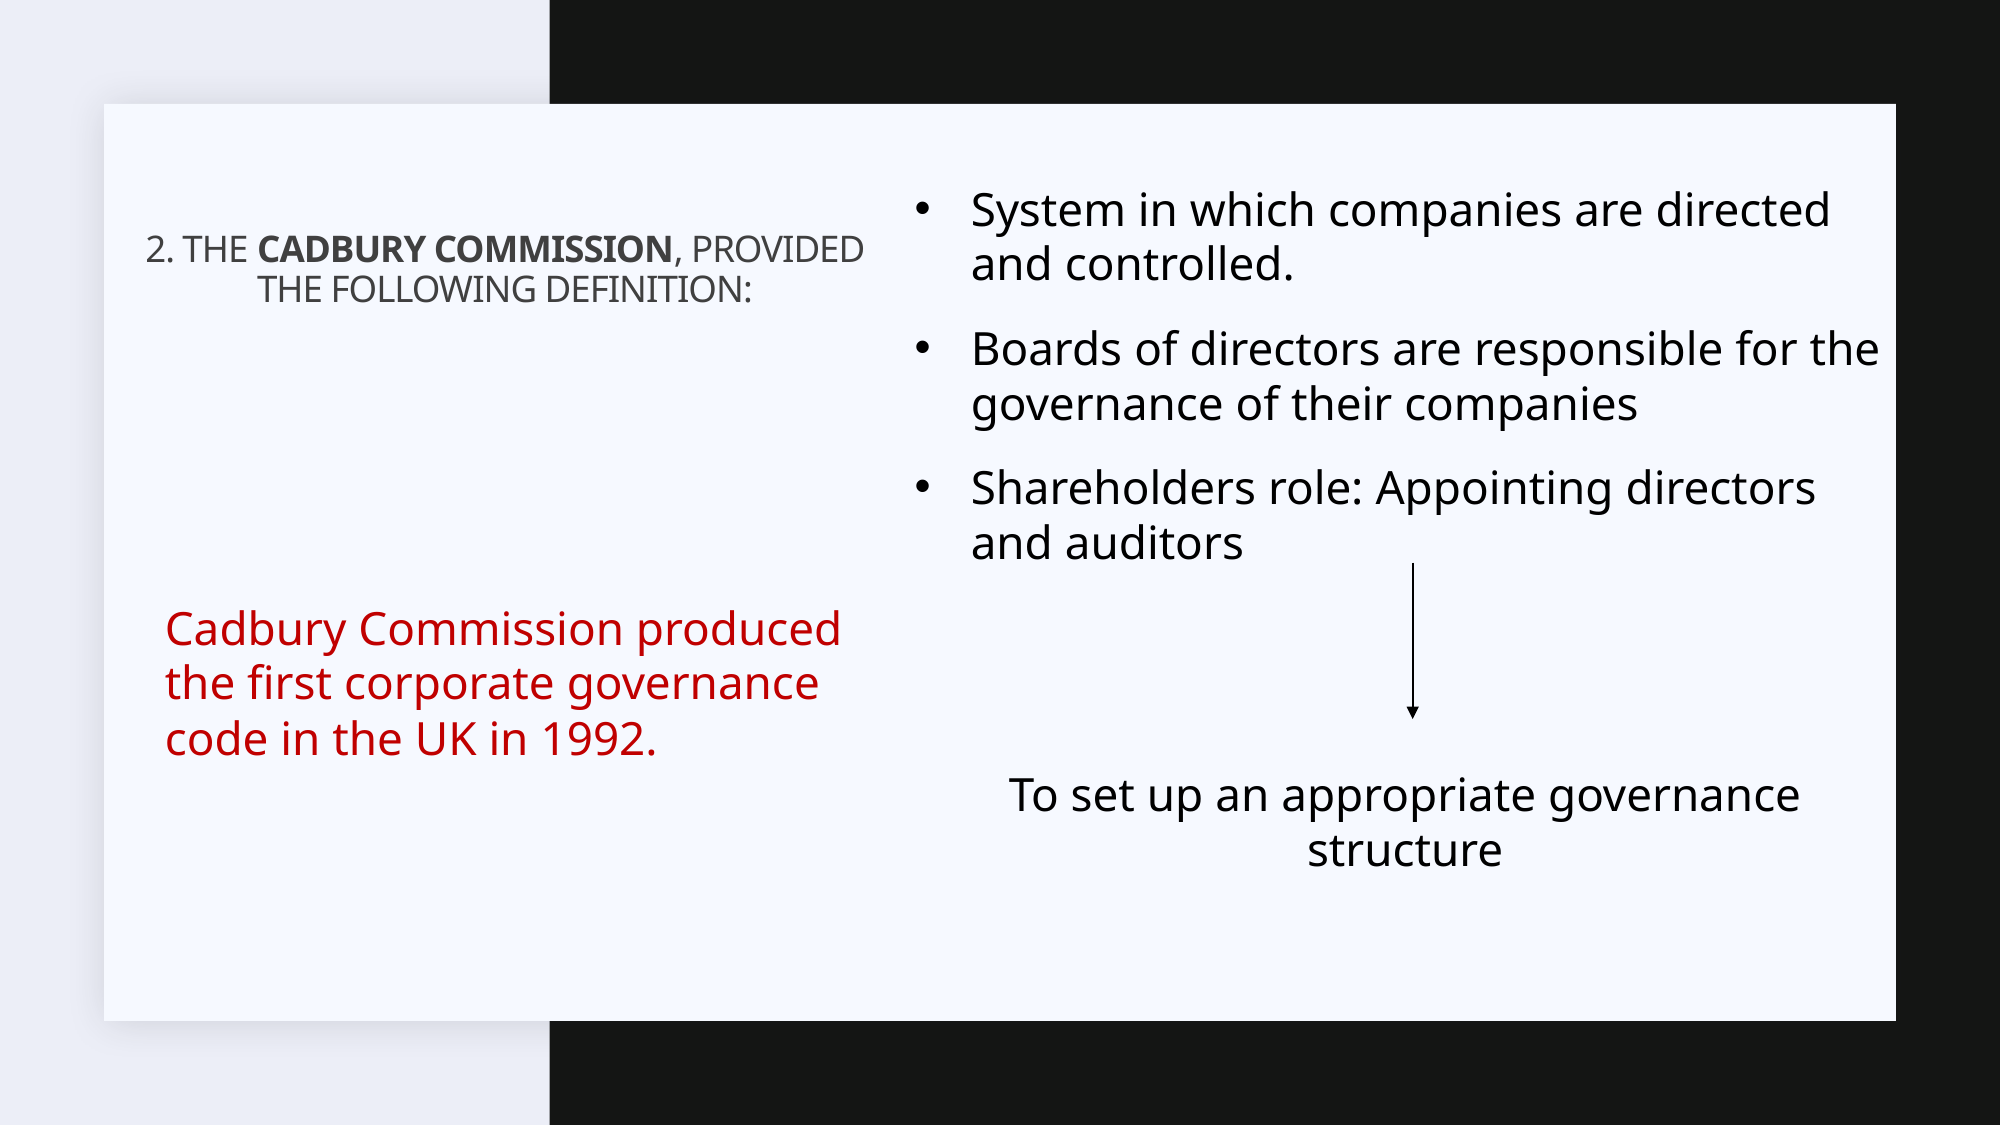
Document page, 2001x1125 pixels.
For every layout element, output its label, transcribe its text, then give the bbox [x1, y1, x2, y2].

title 2. The Cadbury Commission, provided the following definition: [104, 222, 906, 319]
list System in which companies are directed and controlled. Boards of directors are responsible for the governance of their companies Shareholders role: Appointing directors and auditors To set up an appropriate governance structure [914, 103, 1896, 1021]
text_box Cadbury Commission produced the first corporate governance code in the UK in 1992. [149, 591, 906, 772]
